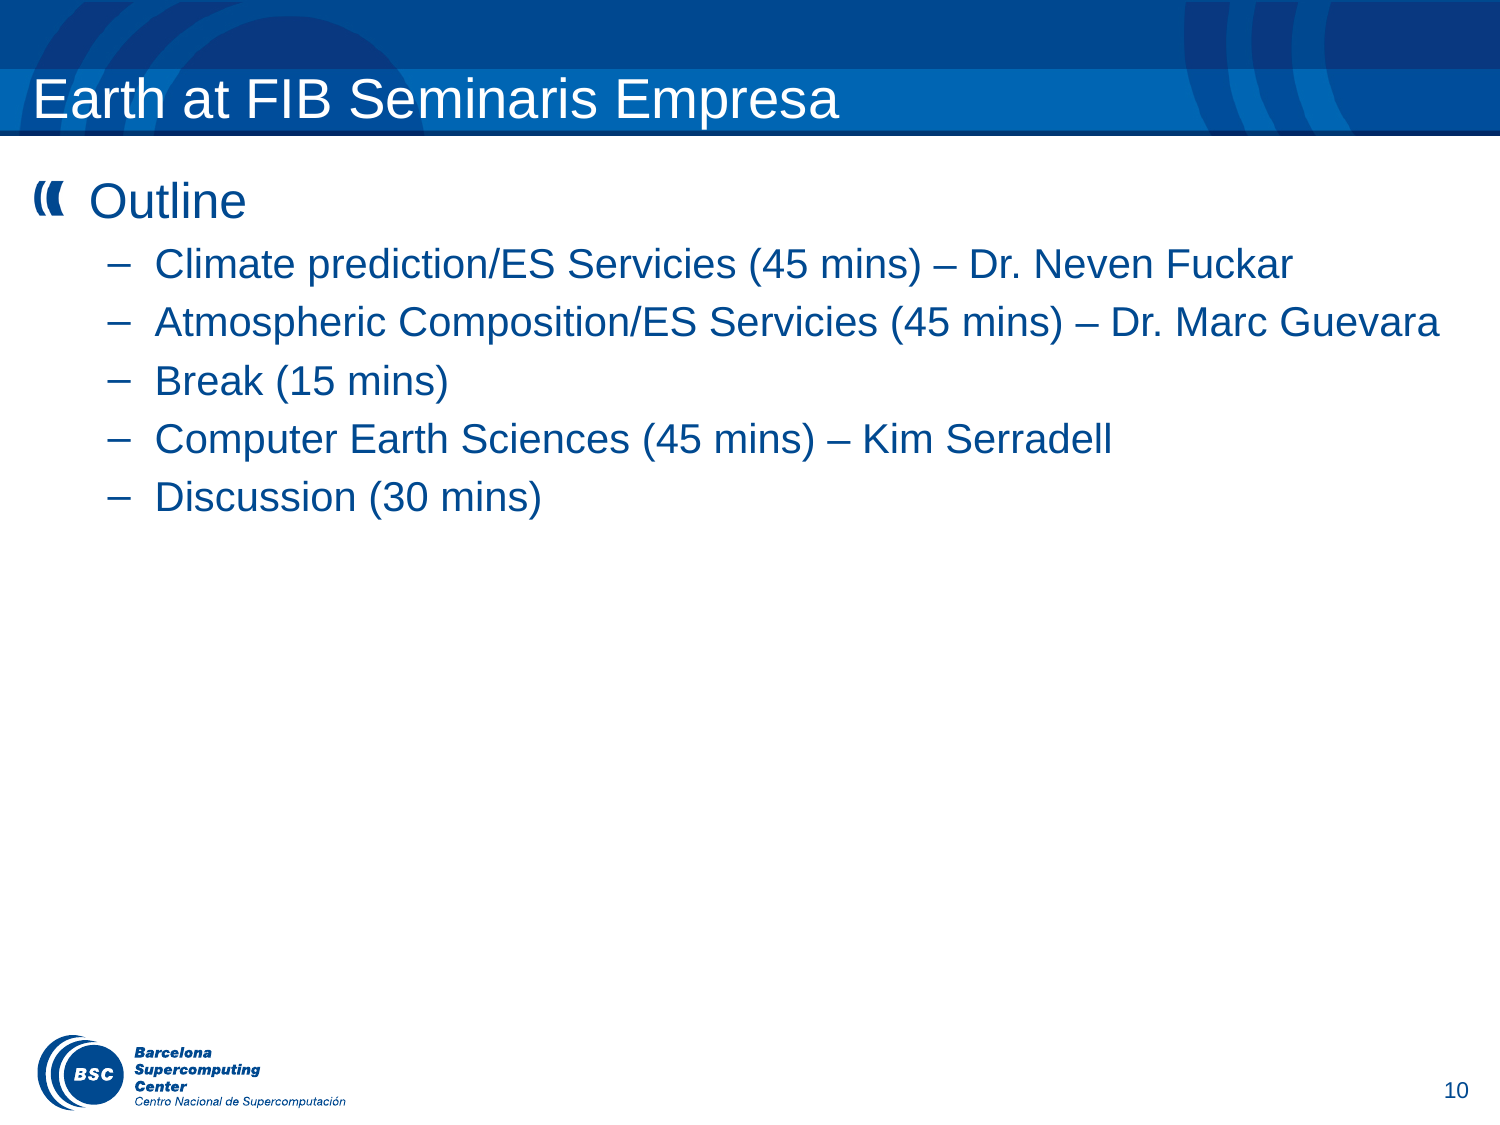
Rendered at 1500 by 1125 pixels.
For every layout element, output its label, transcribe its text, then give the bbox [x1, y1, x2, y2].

list Outline Climate prediction/ES Servicies (45 mins) – Dr. Neven Fuckar Atmospheric Composition/ES Servicies (45 mins) – Dr. Marc Guevara Break (15 mins) Computer Earth Sciences (45 mins) – Kim Serradell Discussion (30 mins) [17, 160, 1483, 1012]
slide_number 10 [1411, 1042, 1484, 1111]
title Earth at FIB Seminaris Empresa [17, 7, 1483, 138]
picture [32, 180, 65, 216]
picture [0, 0, 1500, 136]
